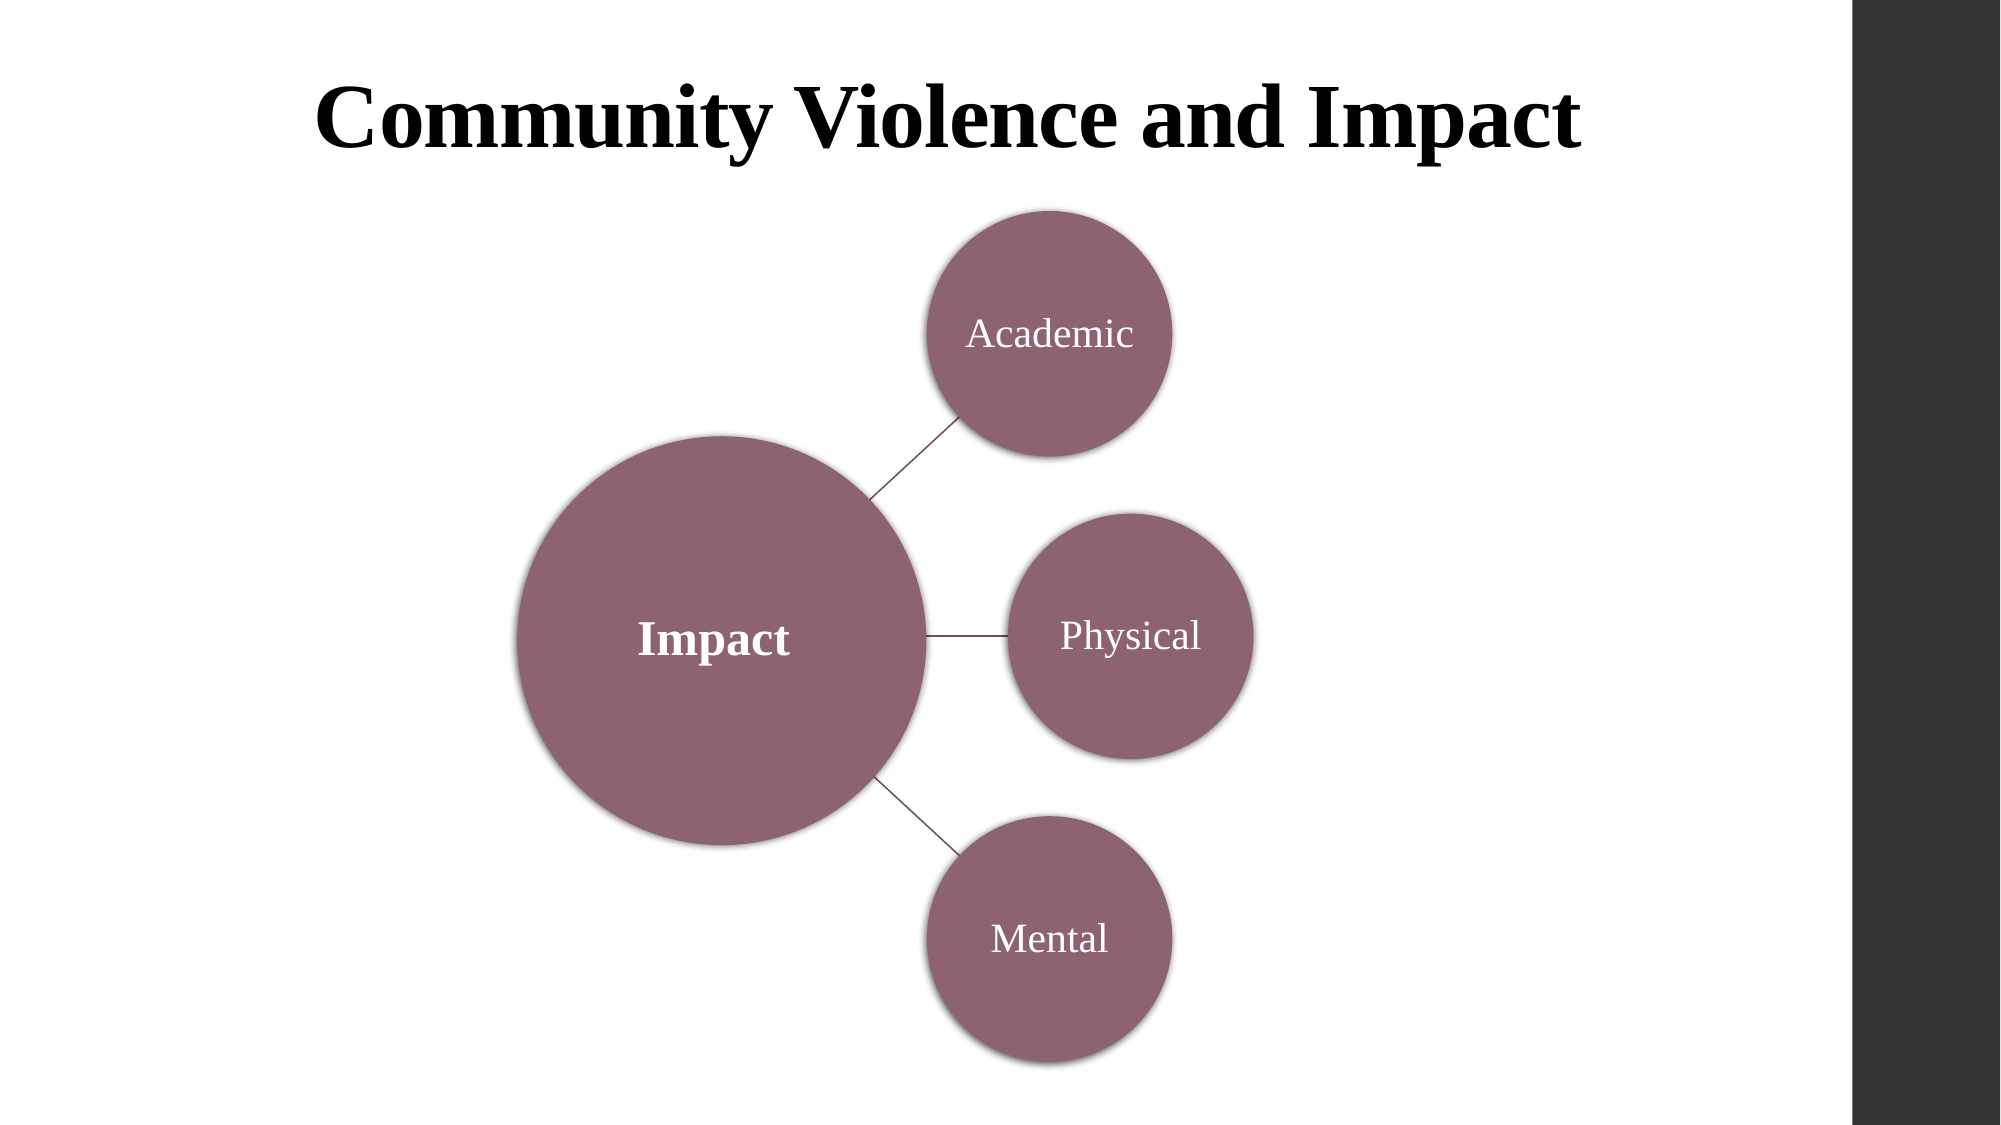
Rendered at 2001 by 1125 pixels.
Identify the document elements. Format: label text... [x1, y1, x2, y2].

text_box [360, 210, 1803, 1062]
title Community Violence and Impact [153, 0, 1744, 176]
